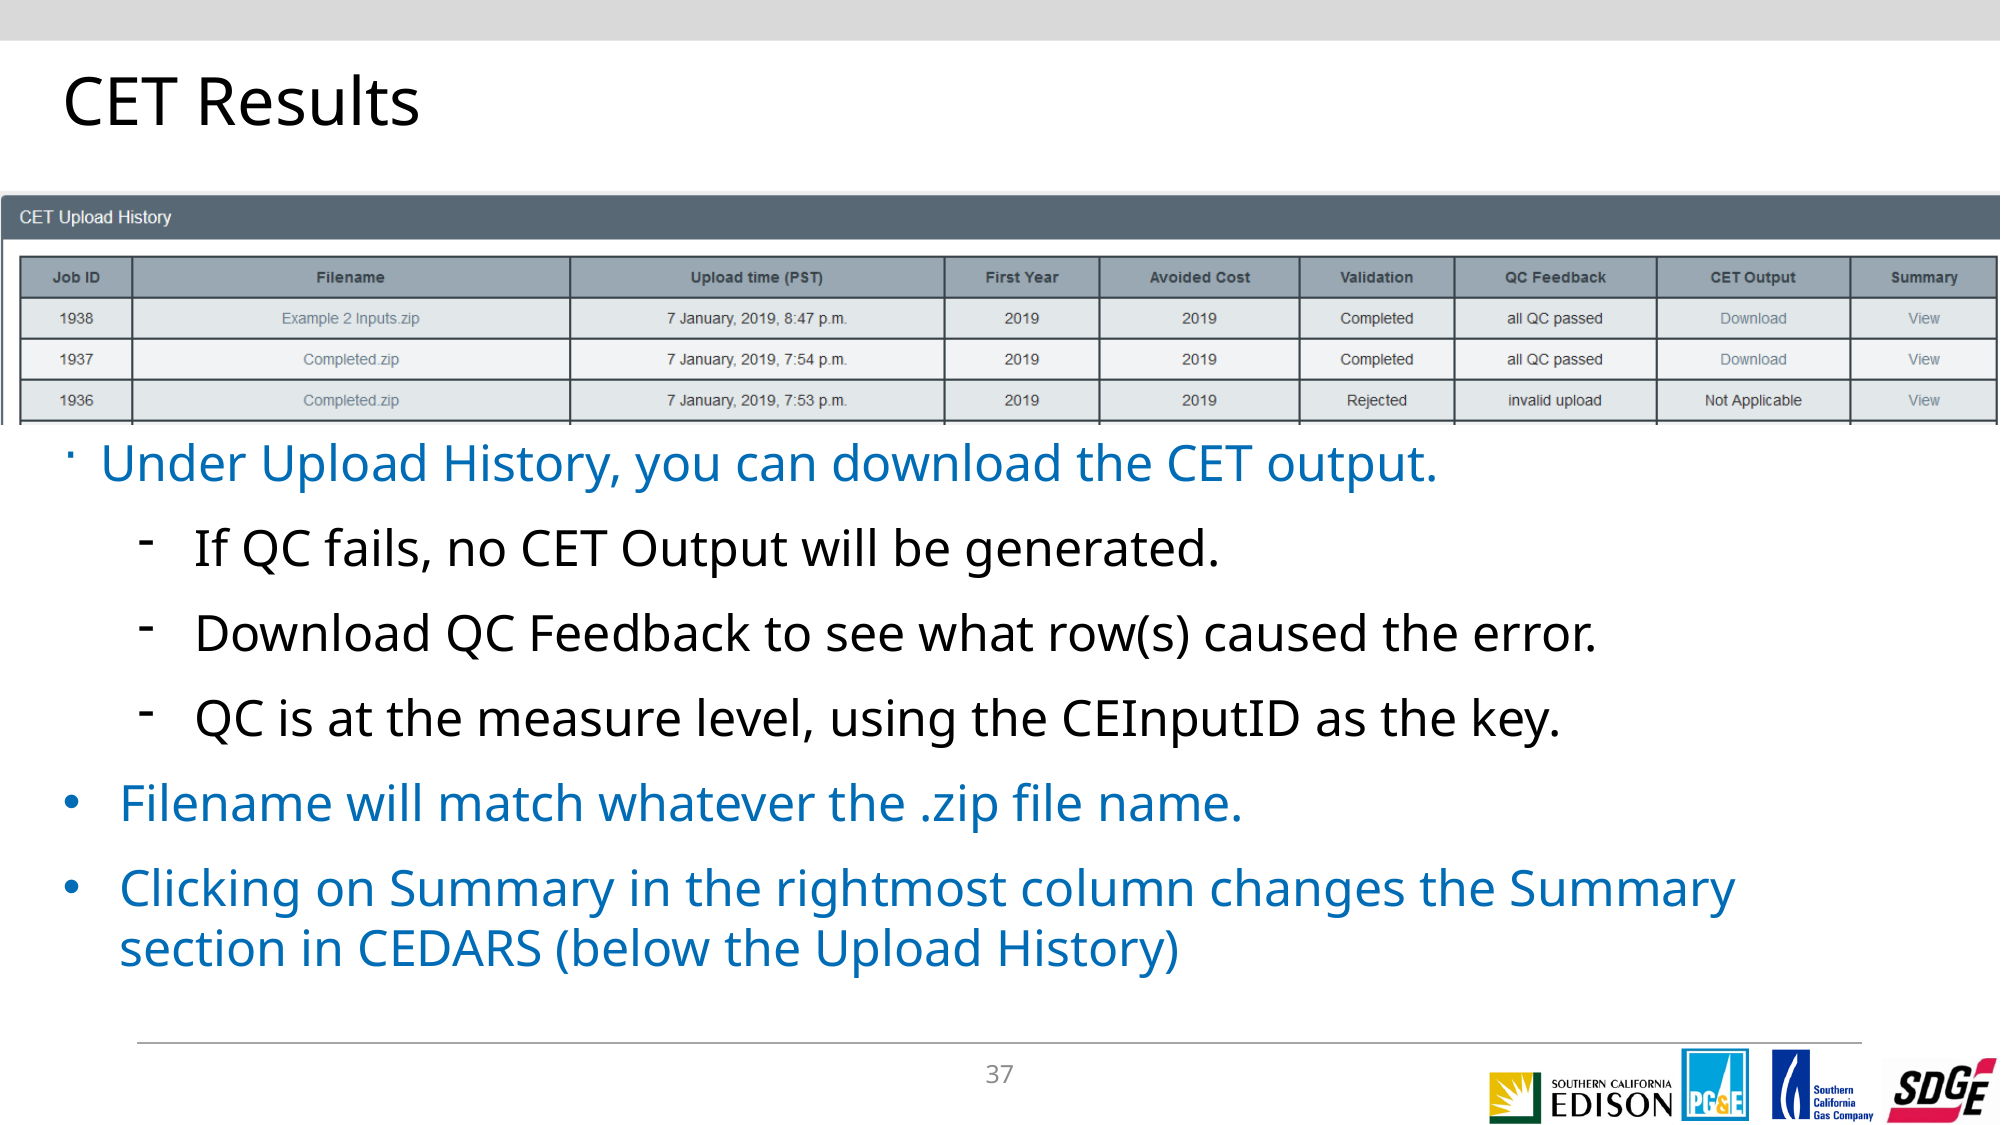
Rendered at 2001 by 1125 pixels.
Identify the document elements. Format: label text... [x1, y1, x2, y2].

picture [0, 191, 2000, 425]
text_box CET Results [47, 35, 1396, 191]
picture [1479, 1045, 2000, 1125]
text_box Under Upload History, you can download the CET output. If QC fails, no CET Output will be generated. Download QC Feedback to see what row(s) caused the error. QC is at the measure level, using the CEInputID as the key. Filename will match whatever the .zip file name. Clicking on Summary in the rightmost column changes the Summary section in CEDARS (below the Upload History) [47, 425, 1888, 1014]
slide_number 37 [774, 1045, 1225, 1106]
